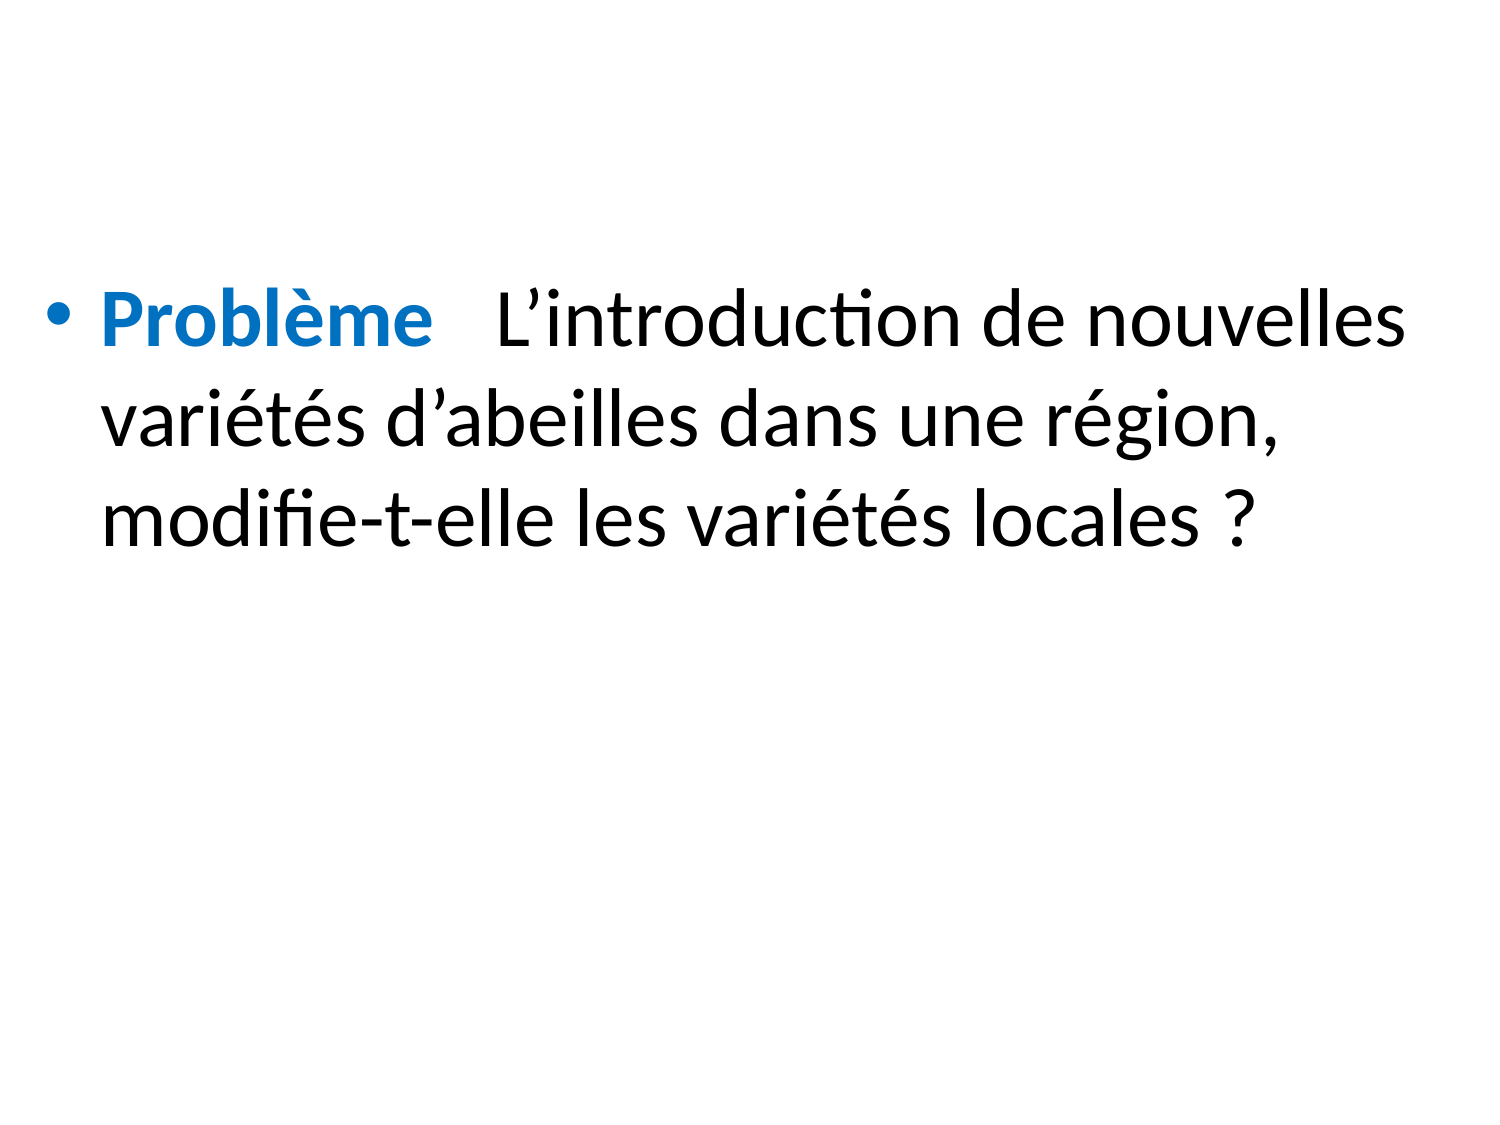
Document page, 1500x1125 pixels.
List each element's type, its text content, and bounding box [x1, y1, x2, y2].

list Problème : L’introduction de nouvelles variétés d’abeilles dans une région, modifie-t-elle les variétés locales ? [29, 255, 1459, 811]
